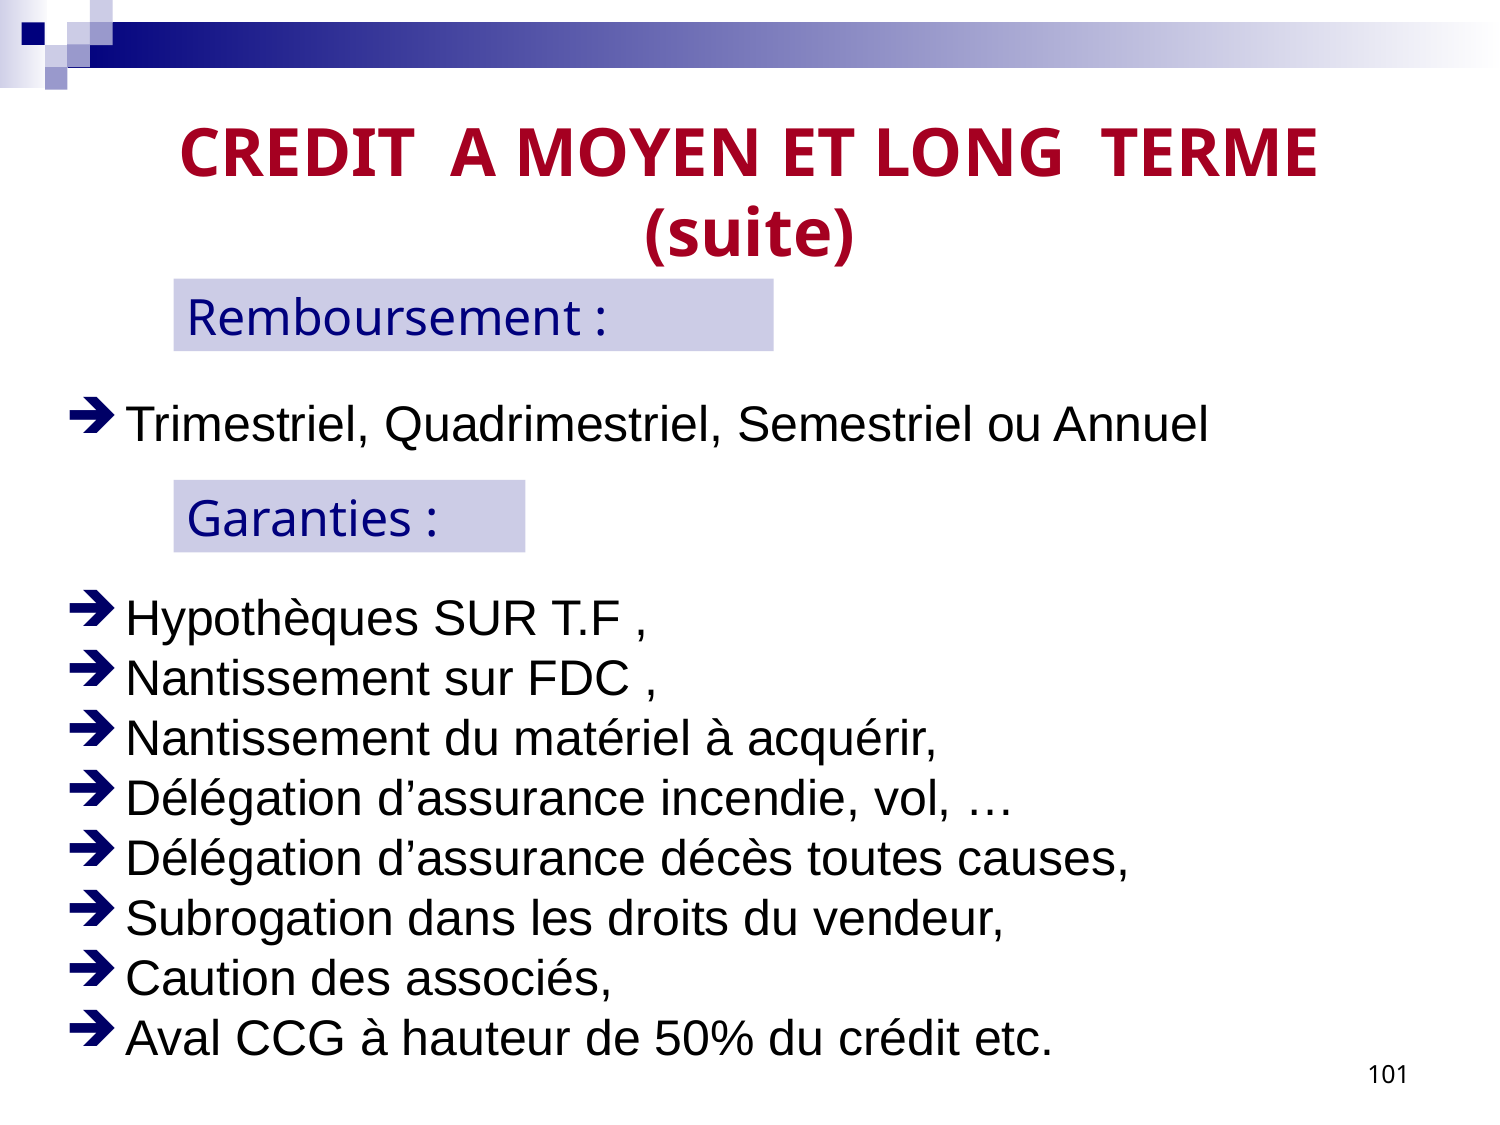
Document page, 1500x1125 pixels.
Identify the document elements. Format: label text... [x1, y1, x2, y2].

text_box Hypothèques SUR T.F , Nantissement sur FDC , Nantissement du matériel à acquérir, Délégation d’assurance incendie, vol, … Délégation d’assurance décès toutes causes, Subrogation dans les droits du vendeur, Caution des associés, Aval CCG à hauteur de 50% du crédit etc. [53, 578, 1436, 1072]
title CREDIT A MOYEN ET LONG TERME (suite) [75, 77, 1425, 303]
text_box Remboursement : [173, 278, 774, 352]
text_box Trimestriel, Quadrimestriel, Semestriel ou Annuel [53, 385, 1436, 459]
text_box Garanties : [173, 479, 526, 553]
slide_number 101 [1074, 1072, 1425, 1100]
